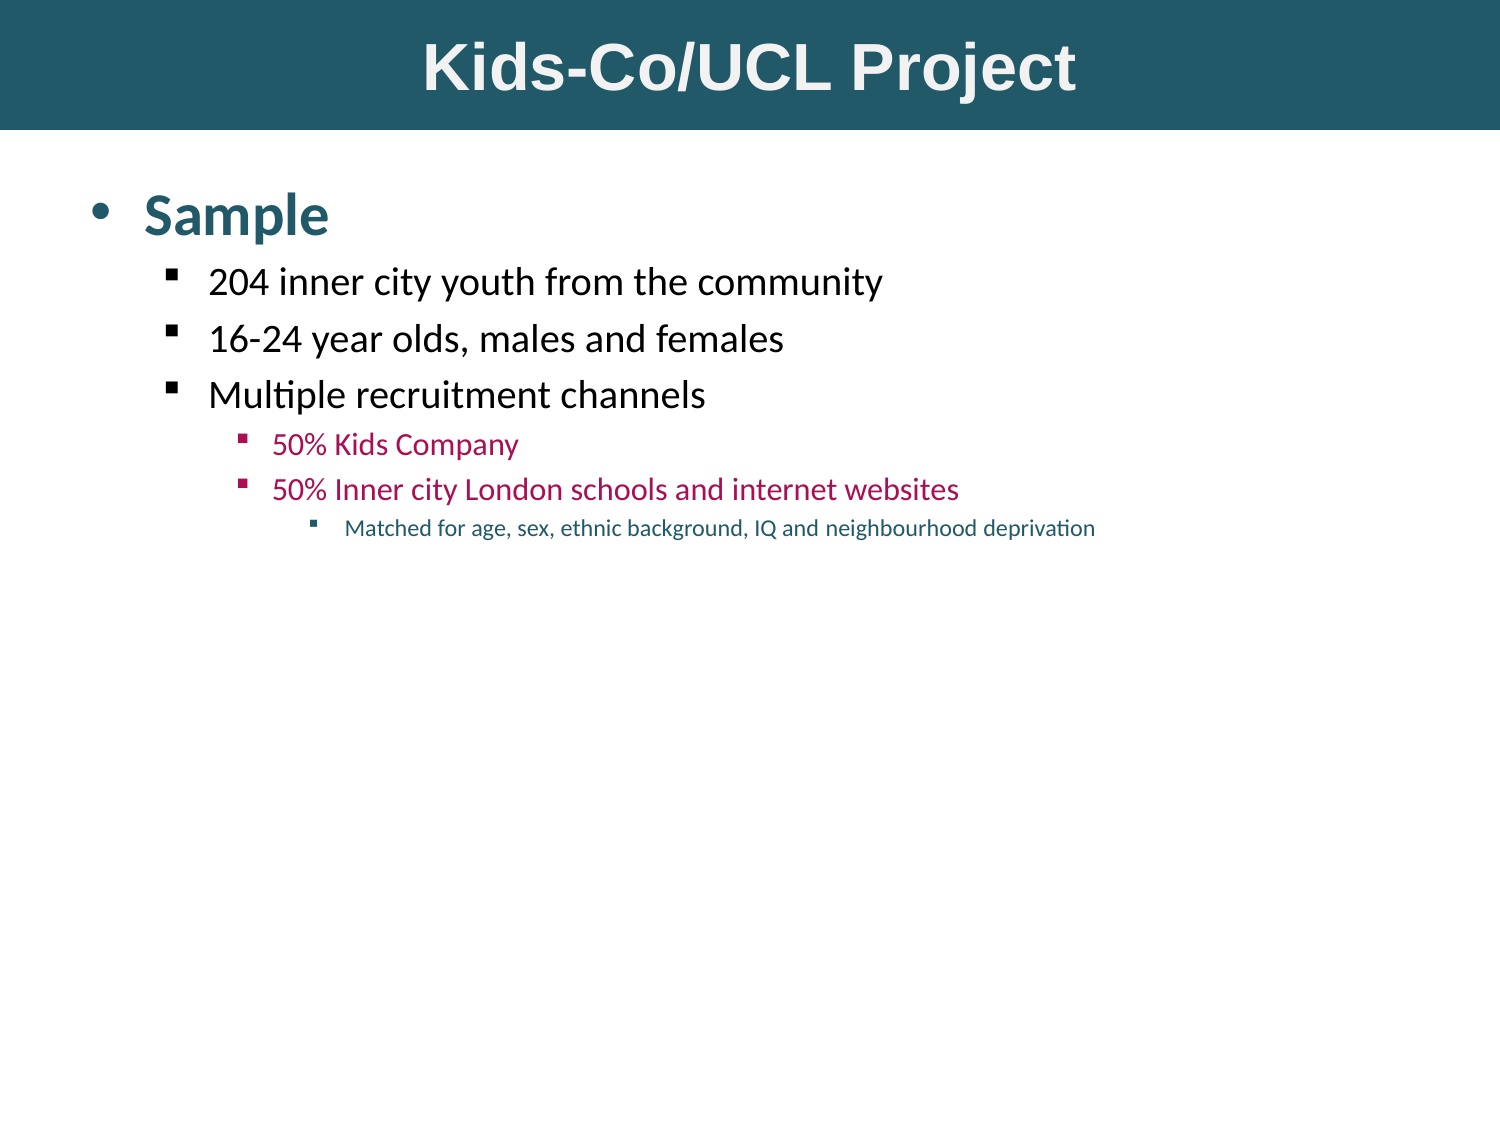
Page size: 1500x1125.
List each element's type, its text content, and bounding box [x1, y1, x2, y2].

list Sample 204 inner city youth from the community 16-24 year olds, males and females Multiple recruitment channels 50% Kids Company 50% Inner city London schools and internet websites Matched for age, sex, ethnic background, IQ and neighbourhood deprivation Measures Developmental adversity (self-report) Childhood maltreatment Current exposure to community violence Mental health functioning (multi-rater reports) Internalizing difficulties (anxiety, depression) Externalizing difficulties (conduct problems, ASB) Trauma symptoms (anger, PTSD, dissociation) [75, 167, 1472, 1094]
text_box Kids-Co/UCL Project [0, 0, 1500, 130]
